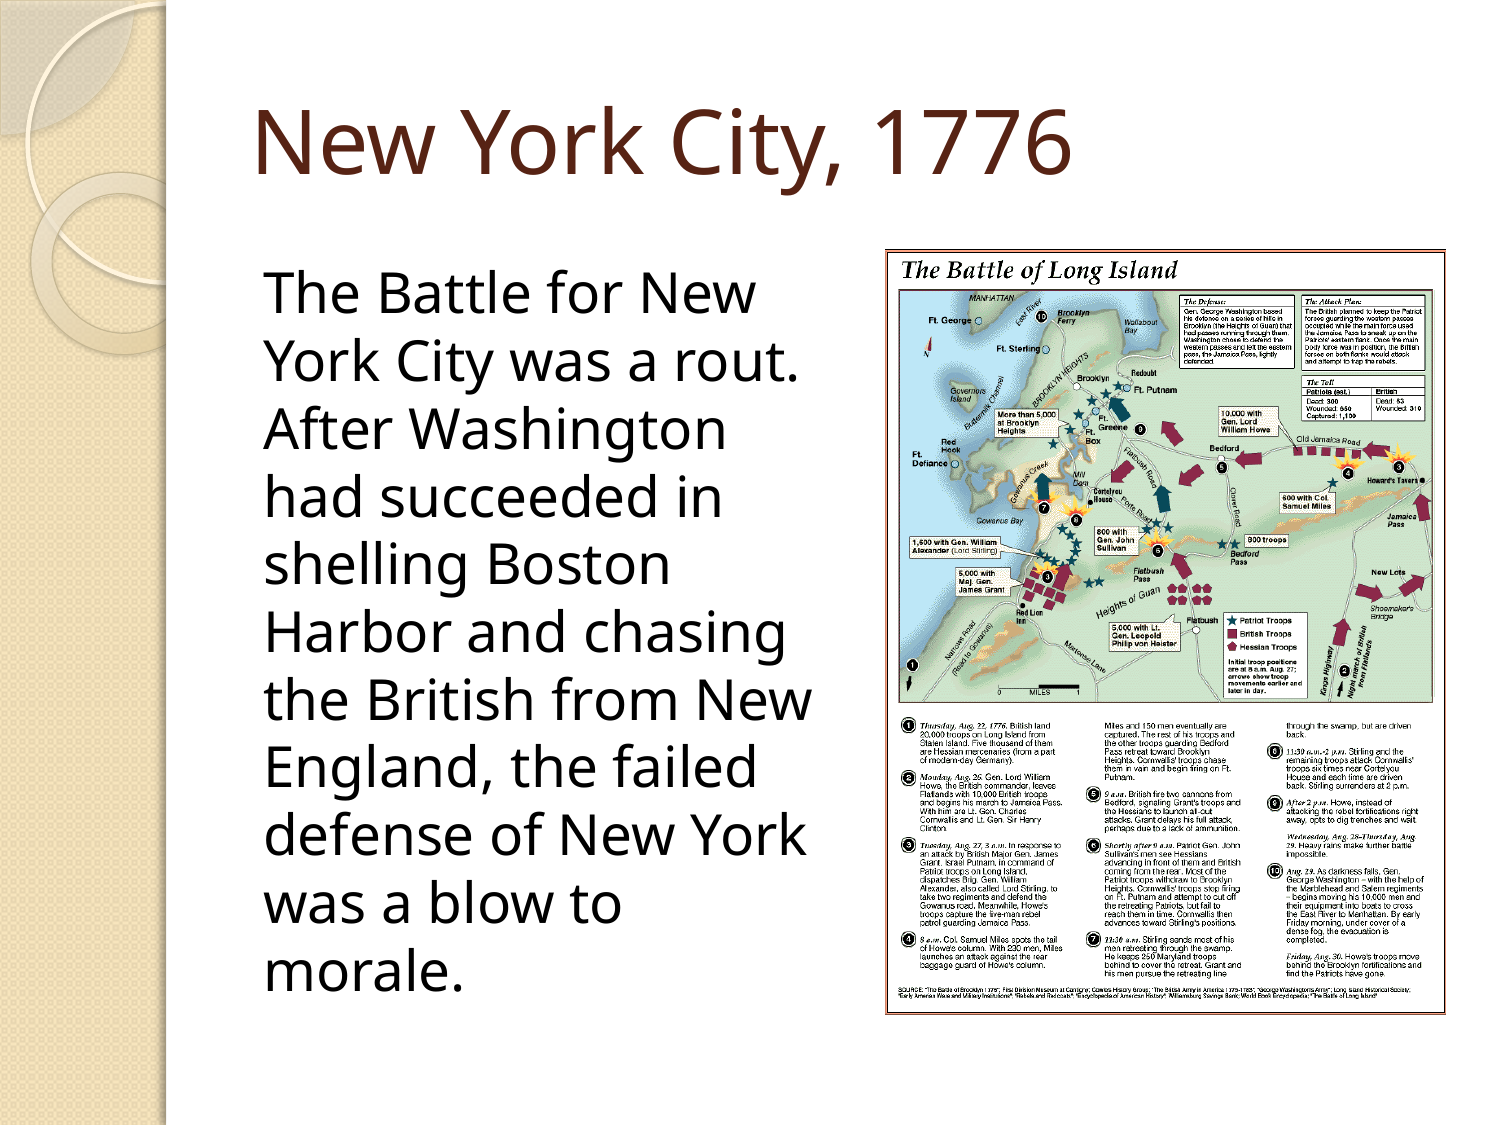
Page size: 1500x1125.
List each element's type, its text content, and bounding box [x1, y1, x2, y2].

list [884, 249, 1447, 1016]
list The Battle for New York City was a rout. After Washington had succeeded in shelling Boston Harbor and chasing the British from New England, the failed defense of New York was a blow to morale. [235, 249, 836, 1015]
title New York City, 1776 [235, 45, 1466, 233]
